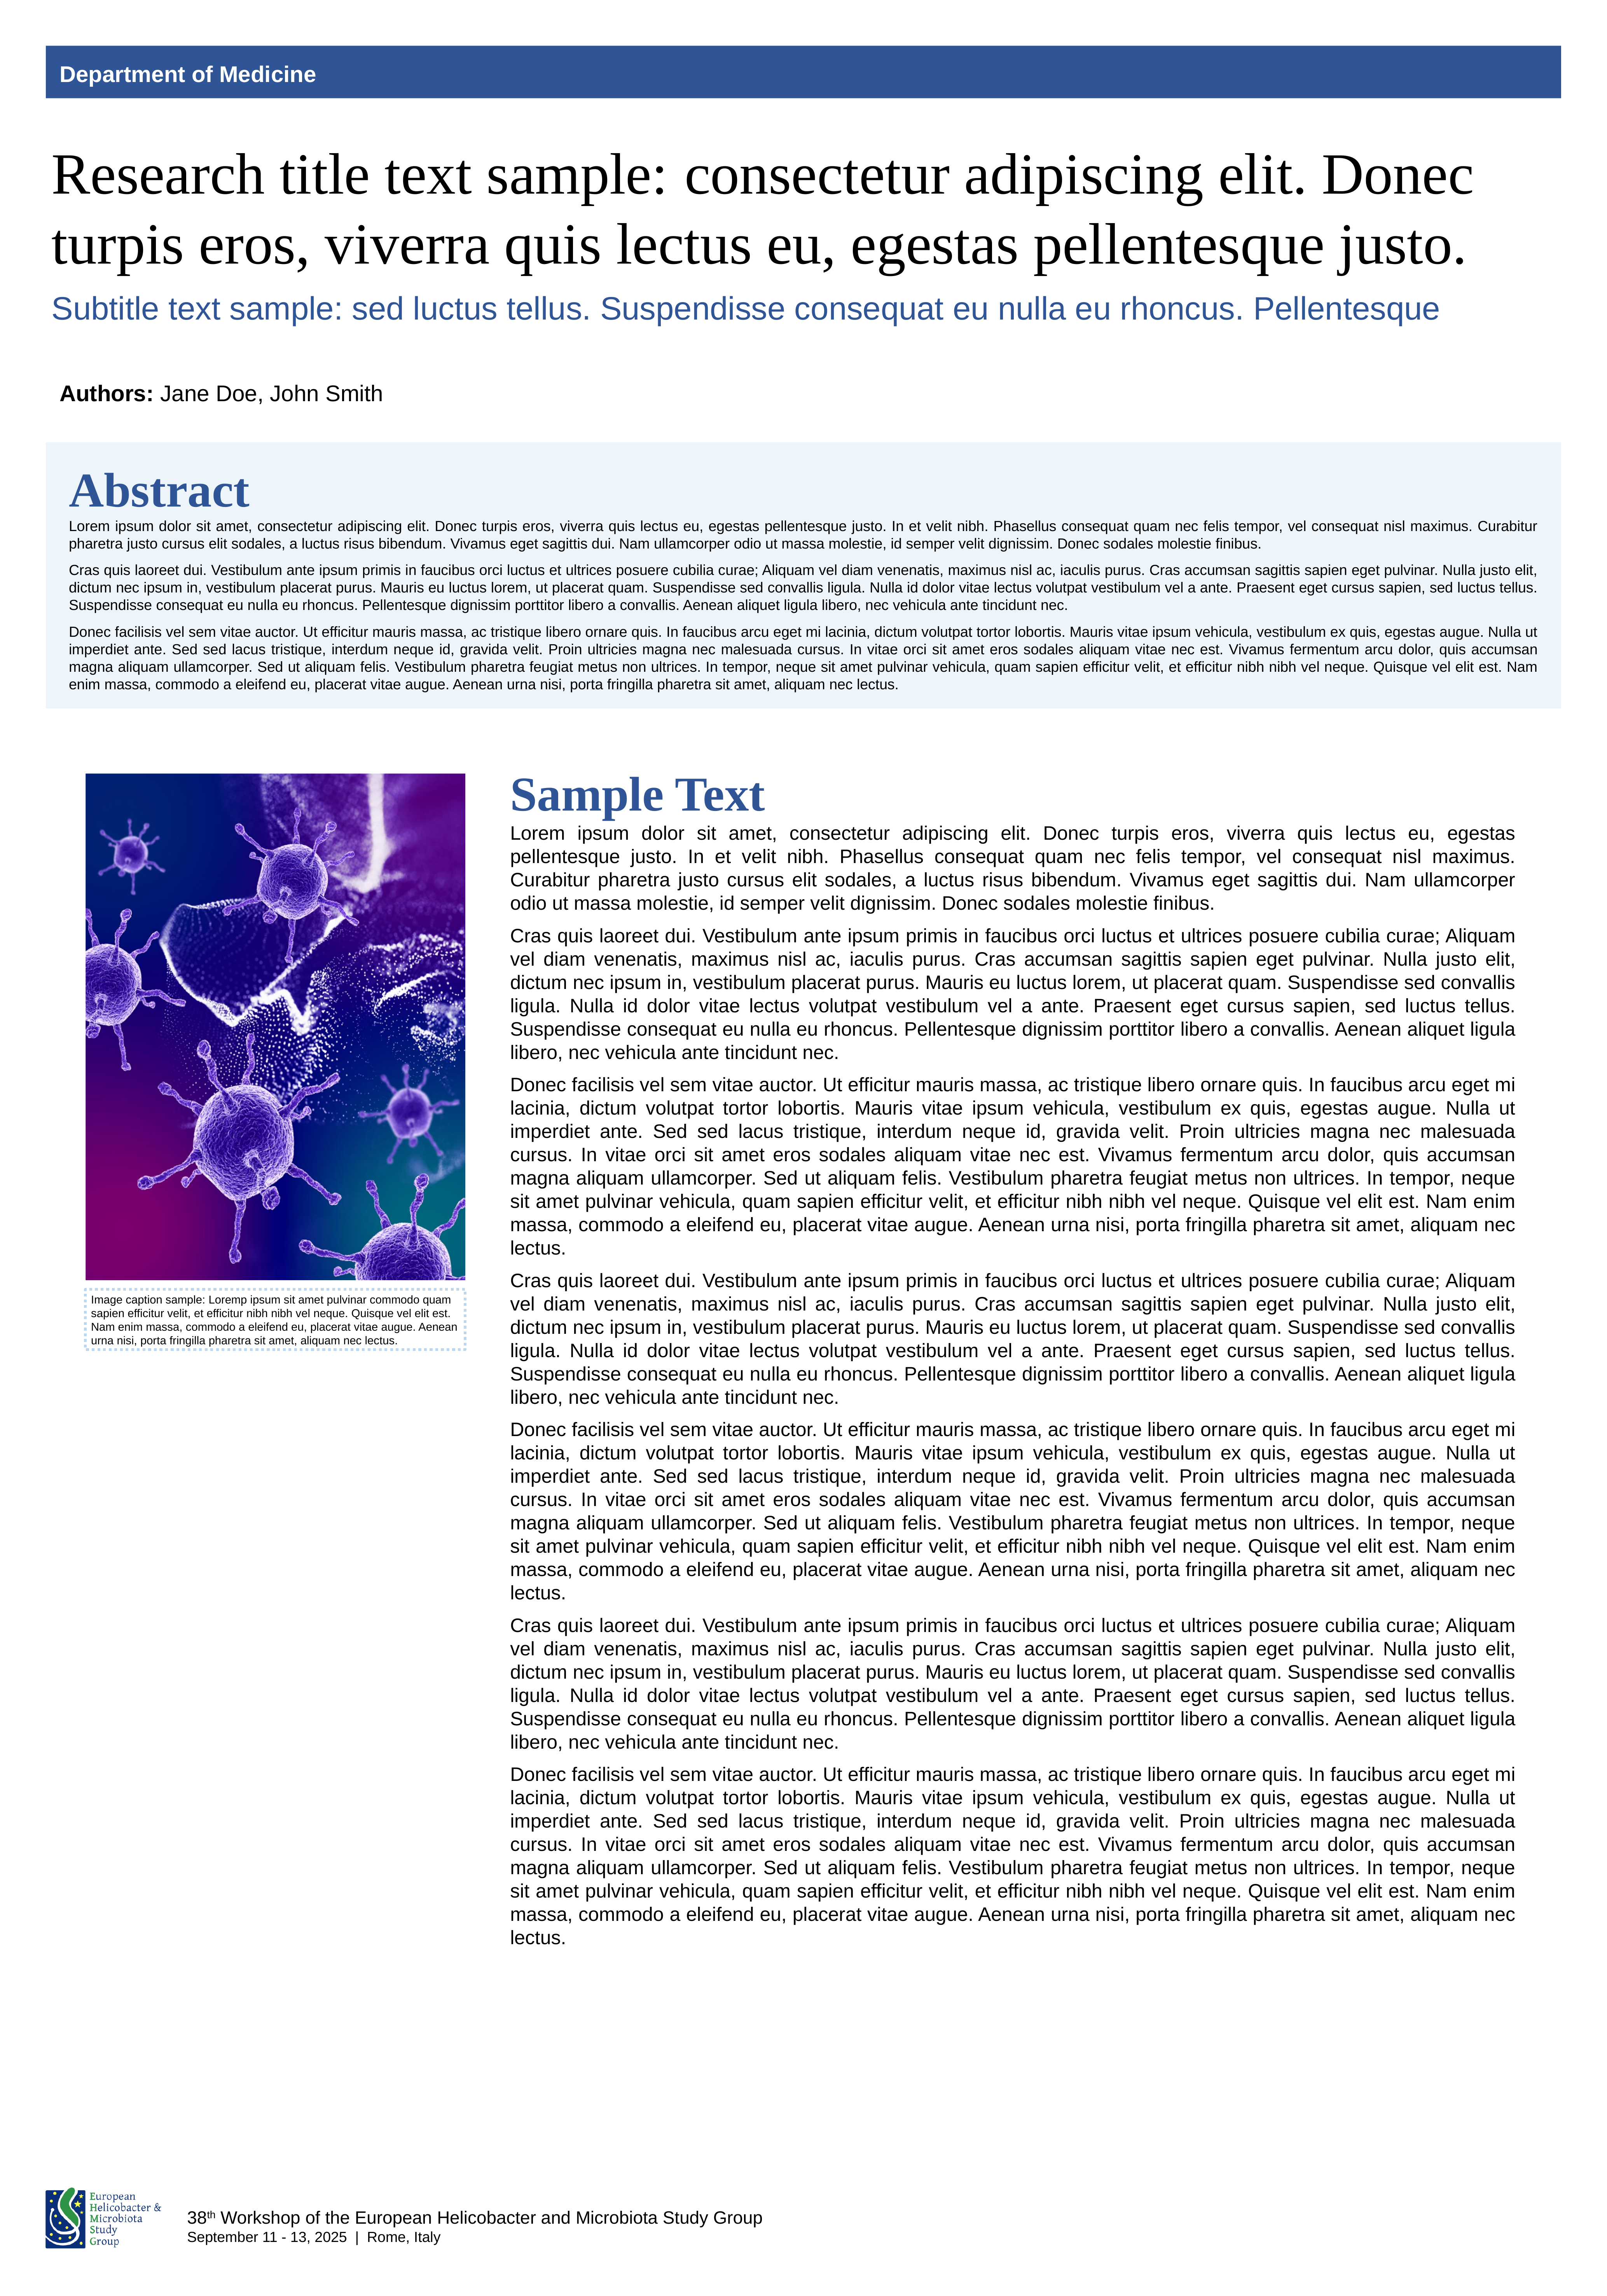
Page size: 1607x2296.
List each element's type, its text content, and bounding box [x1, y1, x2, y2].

text_box Image caption sample: Loremp ipsum sit amet pulvinar commodo quam sapien efficitur velit, et efficitur nibh nibh vel neque. Quisque vel elit est. Nam enim massa, commodo a eleifend eu, placerat vitae augue. Aenean urna nisi, porta fringilla pharetra sit amet, aliquam nec lectus. [85, 1289, 465, 1350]
text_box Abstract Lorem ipsum dolor sit amet, consectetur adipiscing elit. Donec turpis eros, viverra quis lectus eu, egestas pellentesque justo. In et velit nibh. Phasellus consequat quam nec felis tempor, vel consequat nisl maximus. Curabitur pharetra justo cursus elit sodales, a luctus risus bibendum. Vivamus eget sagittis dui. Nam ullamcorper odio ut massa molestie, id semper velit dignissim. Donec sodales molestie finibus. Cras quis laoreet dui. Vestibulum ante ipsum primis in faucibus orci luctus et ultrices posuere cubilia curae; Aliquam vel diam venenatis, maximus nisl ac, iaculis purus. Cras accumsan sagittis sapien eget pulvinar. Nulla justo elit, dictum nec ipsum in, vestibulum placerat purus. Mauris eu luctus lorem, ut placerat quam. Suspendisse sed convallis ligula. Nulla id dolor vitae lectus volutpat vestibulum vel a ante. Praesent eget cursus sapien, sed luctus tellus. Suspendisse consequat eu nulla eu rhoncus. Pellentesque dignissim porttitor libero a convallis. Aenean aliquet ligula libero, nec vehicula ante tincidunt nec. Donec facilisis vel sem vitae auctor. Ut efficitur mauris massa, ac tristique libero ornare quis. In faucibus arcu eget mi lacinia, dictum volutpat tortor lobortis. Mauris vitae ipsum vehicula, vestibulum ex quis, egestas augue. Nulla ut imperdiet ante. Sed sed lacus tristique, interdum neque id, gravida velit. Proin ultricies magna nec malesuada cursus. In vitae orci sit amet eros sodales aliquam vitae nec est. Vivamus fermentum arcu dolor, quis accumsan magna aliquam ullamcorper. Sed ut aliquam felis. Vestibulum pharetra feugiat metus non ultrices. In tempor, neque sit amet pulvinar vehicula, quam sapien efficitur velit, et efficitur nibh nibh vel neque. Quisque vel elit est. Nam enim massa, commodo a eleifend eu, placerat vitae augue. Aenean urna nisi, porta fringilla pharetra sit amet, aliquam nec lectus. [45, 442, 1561, 709]
text_box Sample Text Lorem ipsum dolor sit amet, consectetur adipiscing elit. Donec turpis eros, viverra quis lectus eu, egestas pellentesque justo. In et velit nibh. Phasellus consequat quam nec felis tempor, vel consequat nisl maximus. Curabitur pharetra justo cursus elit sodales, a luctus risus bibendum. Vivamus eget sagittis dui. Nam ullamcorper odio ut massa molestie, id semper velit dignissim. Donec sodales molestie finibus. Cras quis laoreet dui. Vestibulum ante ipsum primis in faucibus orci luctus et ultrices posuere cubilia curae; Aliquam vel diam venenatis, maximus nisl ac, iaculis purus. Cras accumsan sagittis sapien eget pulvinar. Nulla justo elit, dictum nec ipsum in, vestibulum placerat purus. Mauris eu luctus lorem, ut placerat quam. Suspendisse sed convallis ligula. Nulla id dolor vitae lectus volutpat vestibulum vel a ante. Praesent eget cursus sapien, sed luctus tellus. Suspendisse consequat eu nulla eu rhoncus. Pellentesque dignissim porttitor libero a convallis. Aenean aliquet ligula libero, nec vehicula ante tincidunt nec. Donec facilisis vel sem vitae auctor. Ut efficitur mauris massa, ac tristique libero ornare quis. In faucibus arcu eget mi lacinia, dictum volutpat tortor lobortis. Mauris vitae ipsum vehicula, vestibulum ex quis, egestas augue. Nulla ut imperdiet ante. Sed sed lacus tristique, interdum neque id, gravida velit. Proin ultricies magna nec malesuada cursus. In vitae orci sit amet eros sodales aliquam vitae nec est. Vivamus fermentum arcu dolor, quis accumsan magna aliquam ullamcorper. Sed ut aliquam felis. Vestibulum pharetra feugiat metus non ultrices. In tempor, neque sit amet pulvinar vehicula, quam sapien efficitur velit, et efficitur nibh nibh vel neque. Quisque vel elit est. Nam enim massa, commodo a eleifend eu, placerat vitae augue. Aenean urna nisi, porta fringilla pharetra sit amet, aliquam nec lectus. Cras quis laoreet dui. Vestibulum ante ipsum primis in faucibus orci luctus et ultrices posuere cubilia curae; Aliquam vel diam venenatis, maximus nisl ac, iaculis purus. Cras accumsan sagittis sapien eget pulvinar. Nulla justo elit, dictum nec ipsum in, vestibulum placerat purus. Mauris eu luctus lorem, ut placerat quam. Suspendisse sed convallis ligula. Nulla id dolor vitae lectus volutpat vestibulum vel a ante. Praesent eget cursus sapien, sed luctus tellus. Suspendisse consequat eu nulla eu rhoncus. Pellentesque dignissim porttitor libero a convallis. Aenean aliquet ligula libero, nec vehicula ante tincidunt nec. Donec facilisis vel sem vitae auctor. Ut efficitur mauris massa, ac tristique libero ornare quis. In faucibus arcu eget mi lacinia, dictum volutpat tortor lobortis. Mauris vitae ipsum vehicula, vestibulum ex quis, egestas augue. Nulla ut imperdiet ante. Sed sed lacus tristique, interdum neque id, gravida velit. Proin ultricies magna nec malesuada cursus. In vitae orci sit amet eros sodales aliquam vitae nec est. Vivamus fermentum arcu dolor, quis accumsan magna aliquam ullamcorper. Sed ut aliquam felis. Vestibulum pharetra feugiat metus non ultrices. In tempor, neque sit amet pulvinar vehicula, quam sapien efficitur velit, et efficitur nibh nibh vel neque. Quisque vel elit est. Nam enim massa, commodo a eleifend eu, placerat vitae augue. Aenean urna nisi, porta fringilla pharetra sit amet, aliquam nec lectus. Cras quis laoreet dui. Vestibulum ante ipsum primis in faucibus orci luctus et ultrices posuere cubilia curae; Aliquam vel diam venenatis, maximus nisl ac, iaculis purus. Cras accumsan sagittis sapien eget pulvinar. Nulla justo elit, dictum nec ipsum in, vestibulum placerat purus. Mauris eu luctus lorem, ut placerat quam. Suspendisse sed convallis ligula. Nulla id dolor vitae lectus volutpat vestibulum vel a ante. Praesent eget cursus sapien, sed luctus tellus. Suspendisse consequat eu nulla eu rhoncus. Pellentesque dignissim porttitor libero a convallis. Aenean aliquet ligula libero, nec vehicula ante tincidunt nec. Donec facilisis vel sem vitae auctor. Ut efficitur mauris massa, ac tristique libero ornare quis. In faucibus arcu eget mi lacinia, dictum volutpat tortor lobortis. Mauris vitae ipsum vehicula, vestibulum ex quis, egestas augue. Nulla ut imperdiet ante. Sed sed lacus tristique, interdum neque id, gravida velit. Proin ultricies magna nec malesuada cursus. In vitae orci sit amet eros sodales aliquam vitae nec est. Vivamus fermentum arcu dolor, quis accumsan magna aliquam ullamcorper. Sed ut aliquam felis. Vestibulum pharetra feugiat metus non ultrices. In tempor, neque sit amet pulvinar vehicula, quam sapien efficitur velit, et efficitur nibh nibh vel neque. Quisque vel elit est. Nam enim massa, commodo a eleifend eu, placerat vitae augue. Aenean urna nisi, porta fringilla pharetra sit amet, aliquam nec lectus. [504, 759, 1522, 1984]
text_box Research title text sample: consectetur adipiscing elit. Donec turpis eros, viverra quis lectus eu, egestas pellentesque justo. Subtitle text sample: sed luctus tellus. Suspendisse consequat eu nulla eu rhoncus. Pellentesque [45, 133, 1561, 365]
picture [45, 2187, 162, 2249]
picture [22, 774, 529, 1279]
text_box 38th Workshop of the European Helicobacter and Microbiota Study Group September 11 - 13, 2025 | Rome, Italy [181, 2203, 1451, 2248]
text_box Department of Medicine [45, 45, 1561, 98]
picture [441, 1236, 443, 1239]
text_box Authors: Jane Doe, John Smith [45, 365, 1561, 418]
